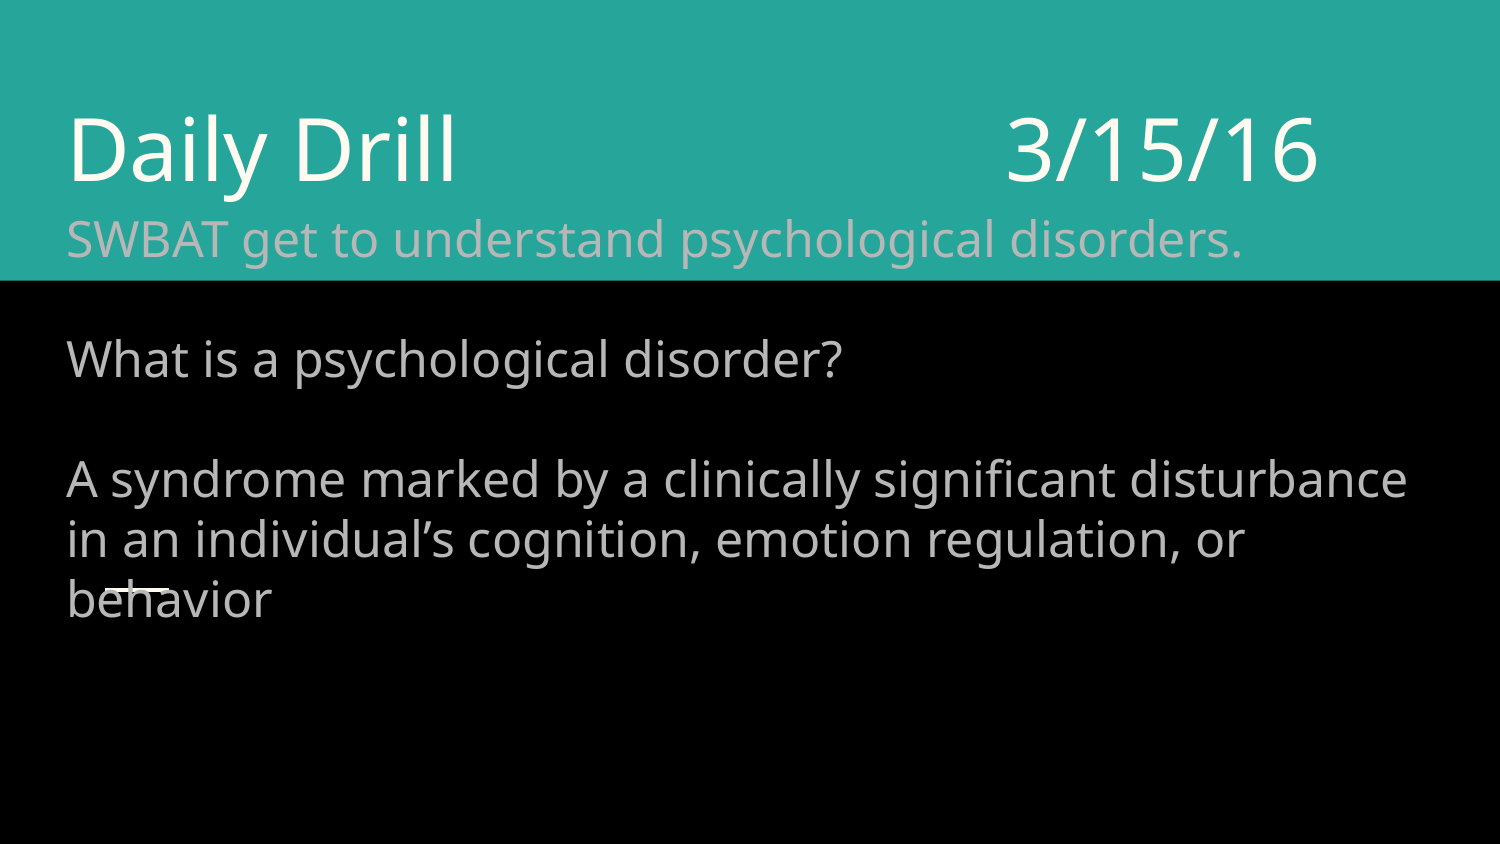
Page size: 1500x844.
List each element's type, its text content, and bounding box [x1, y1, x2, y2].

subtitle SWBAT get to understand psychological disorders. What is a psychological disorder? A syndrome marked by a clinically significant disturbance in an individual’s cognition, emotion regulation, or behavior [51, 192, 1449, 836]
title Daily Drill 3/15/16 [51, 53, 1449, 192]
